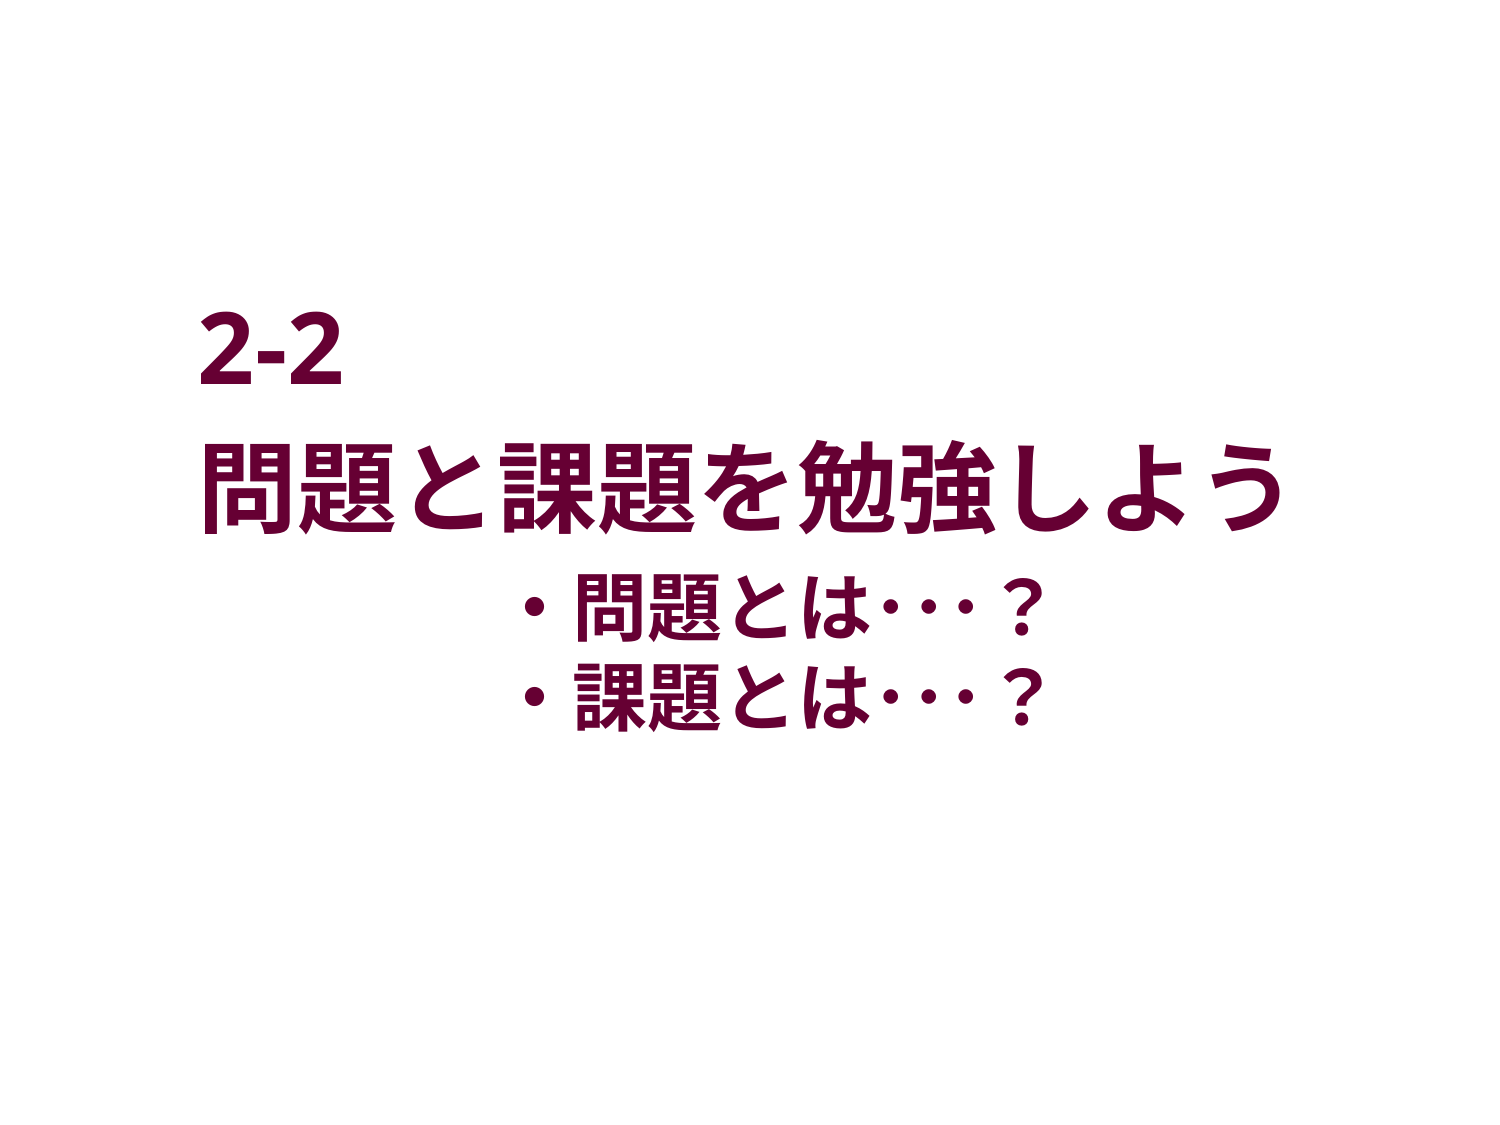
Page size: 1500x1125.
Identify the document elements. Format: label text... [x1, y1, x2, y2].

text_box 2-2 問題と課題を勉強しよう ・問題とは･･･？ ・課題とは･･･？ [183, 299, 1500, 725]
